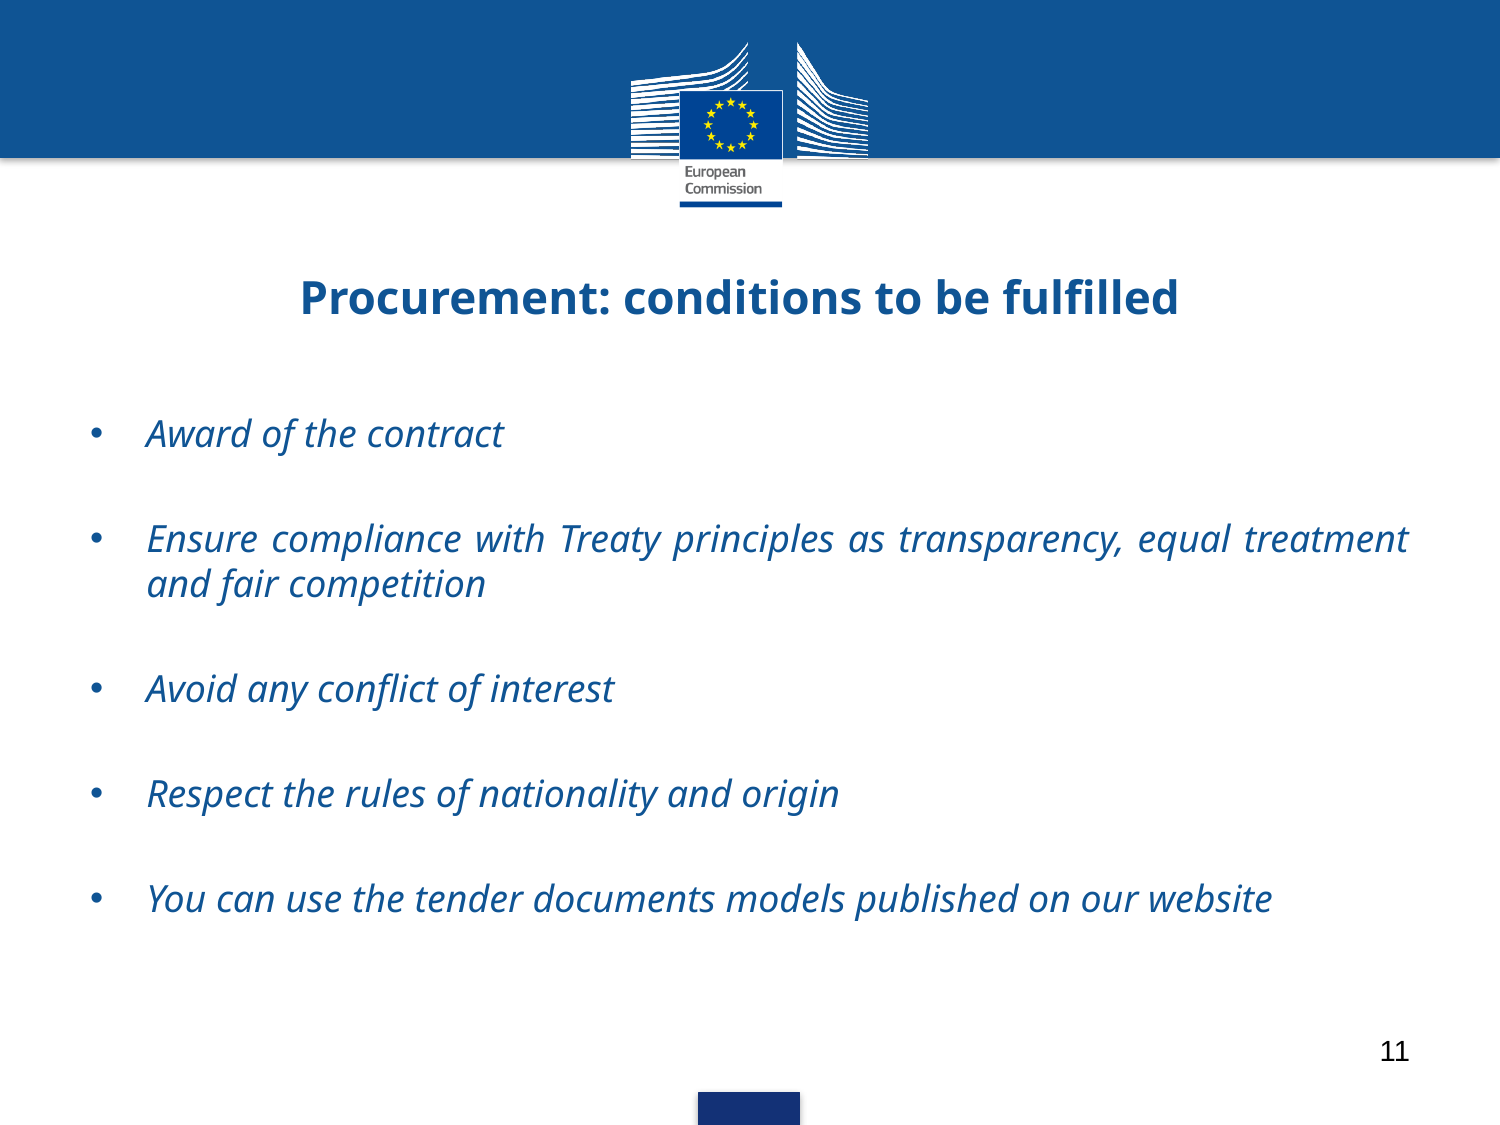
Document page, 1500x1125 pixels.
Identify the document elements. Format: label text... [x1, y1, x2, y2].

picture [631, 42, 868, 208]
list Award of the contract Ensure compliance with Treaty principles as transparency, equal treatment and fair competition Avoid any conflict of interest Respect the rules of nationality and origin You can use the tender documents models published on our website [74, 349, 1426, 988]
title Procurement: conditions to be fulfilled [64, 219, 1416, 374]
slide_number 11 [1074, 1024, 1425, 1103]
